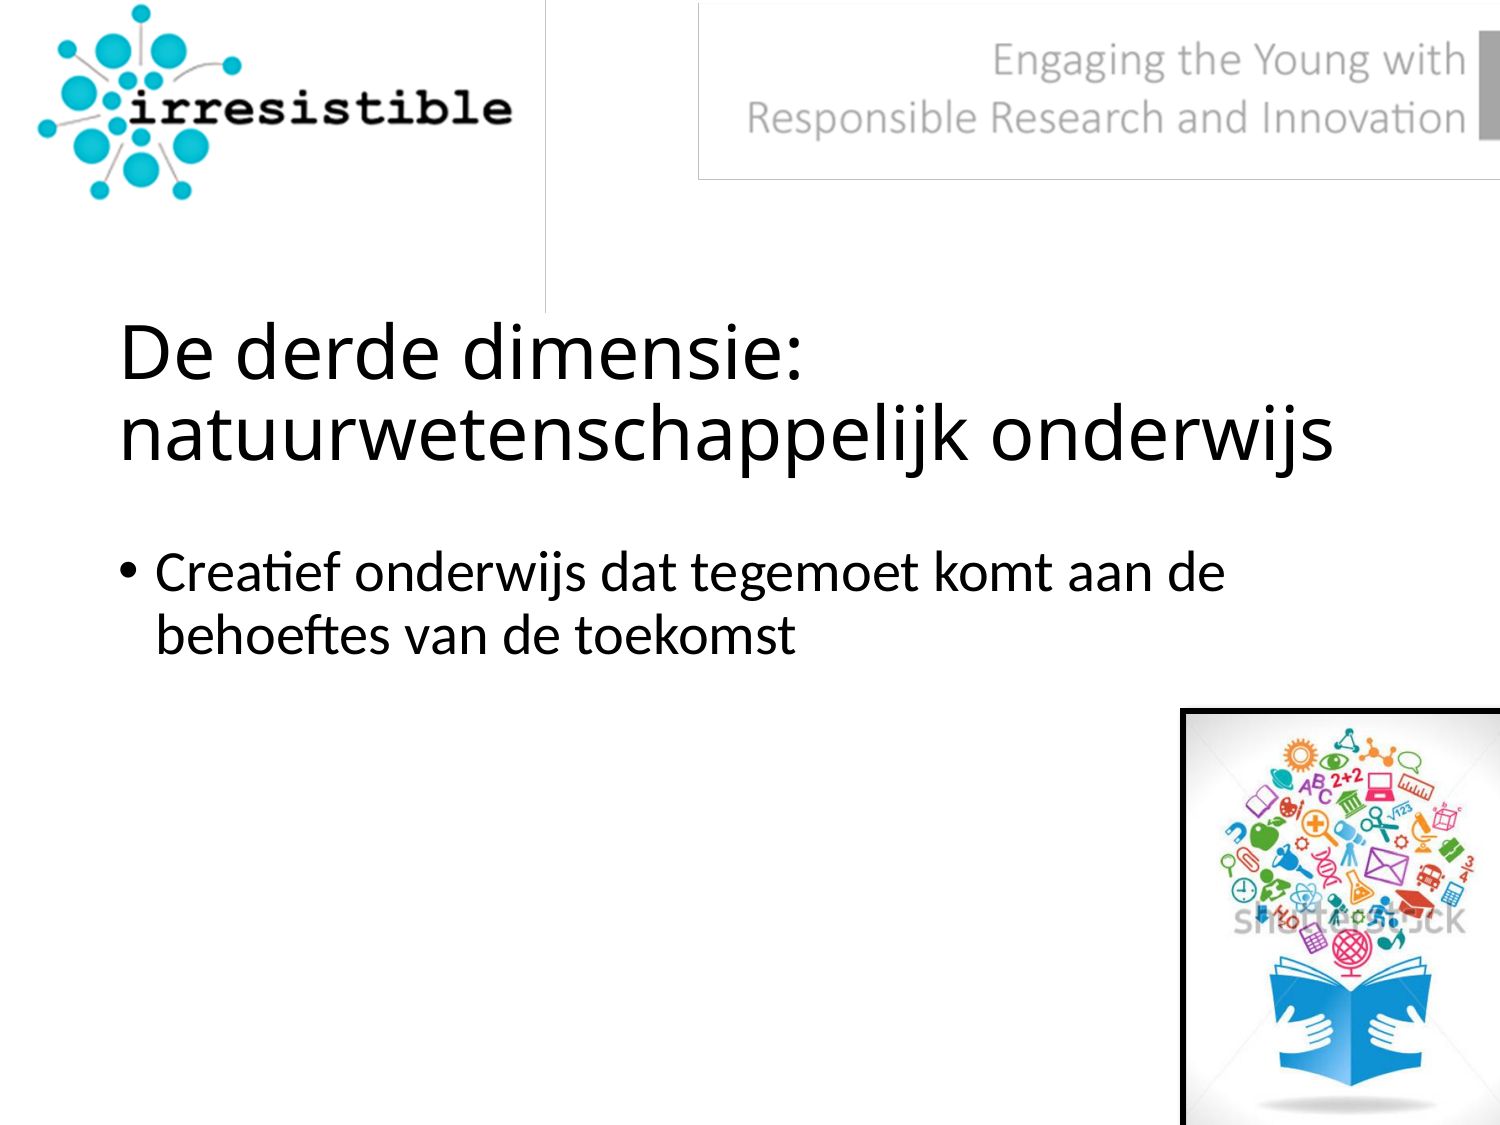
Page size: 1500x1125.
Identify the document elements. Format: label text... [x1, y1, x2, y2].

title De derde dimensie: natuurwetenschappelijk onderwijs [103, 286, 1397, 505]
picture [32, 0, 1500, 313]
picture [1186, 713, 1500, 1125]
list Creatief onderwijs dat tegemoet komt aan de behoeftes van de toekomst [103, 533, 1397, 1014]
